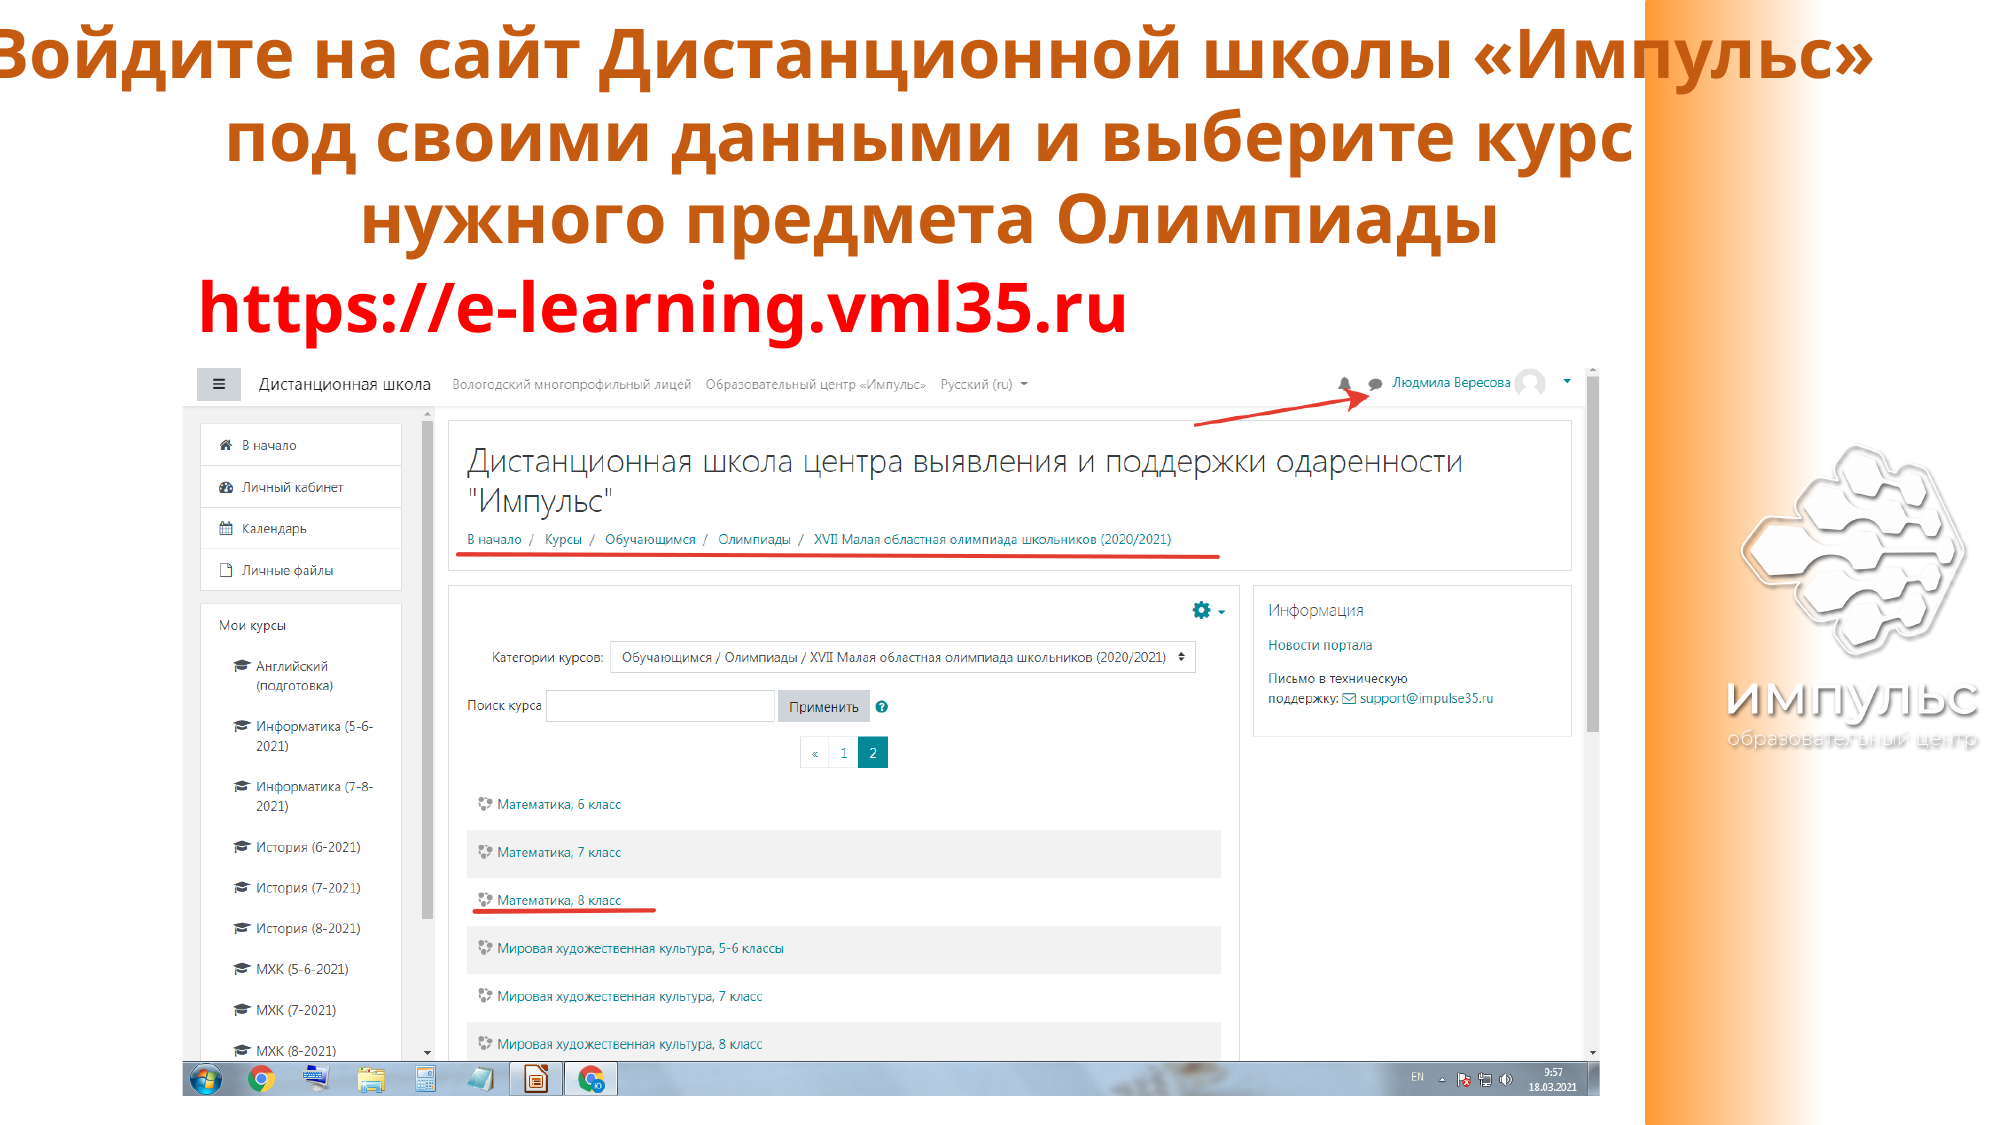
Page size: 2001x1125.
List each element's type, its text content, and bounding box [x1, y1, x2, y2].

text_box https://e-learning.vml35.ru [182, 295, 1299, 336]
picture [182, 368, 1600, 1096]
text_box Войдите на сайт Дистанционной школы «Импульс» под своими данными и выберите курс нужного предмета Олимпиады [138, 0, 1741, 295]
picture [1686, 435, 2001, 761]
